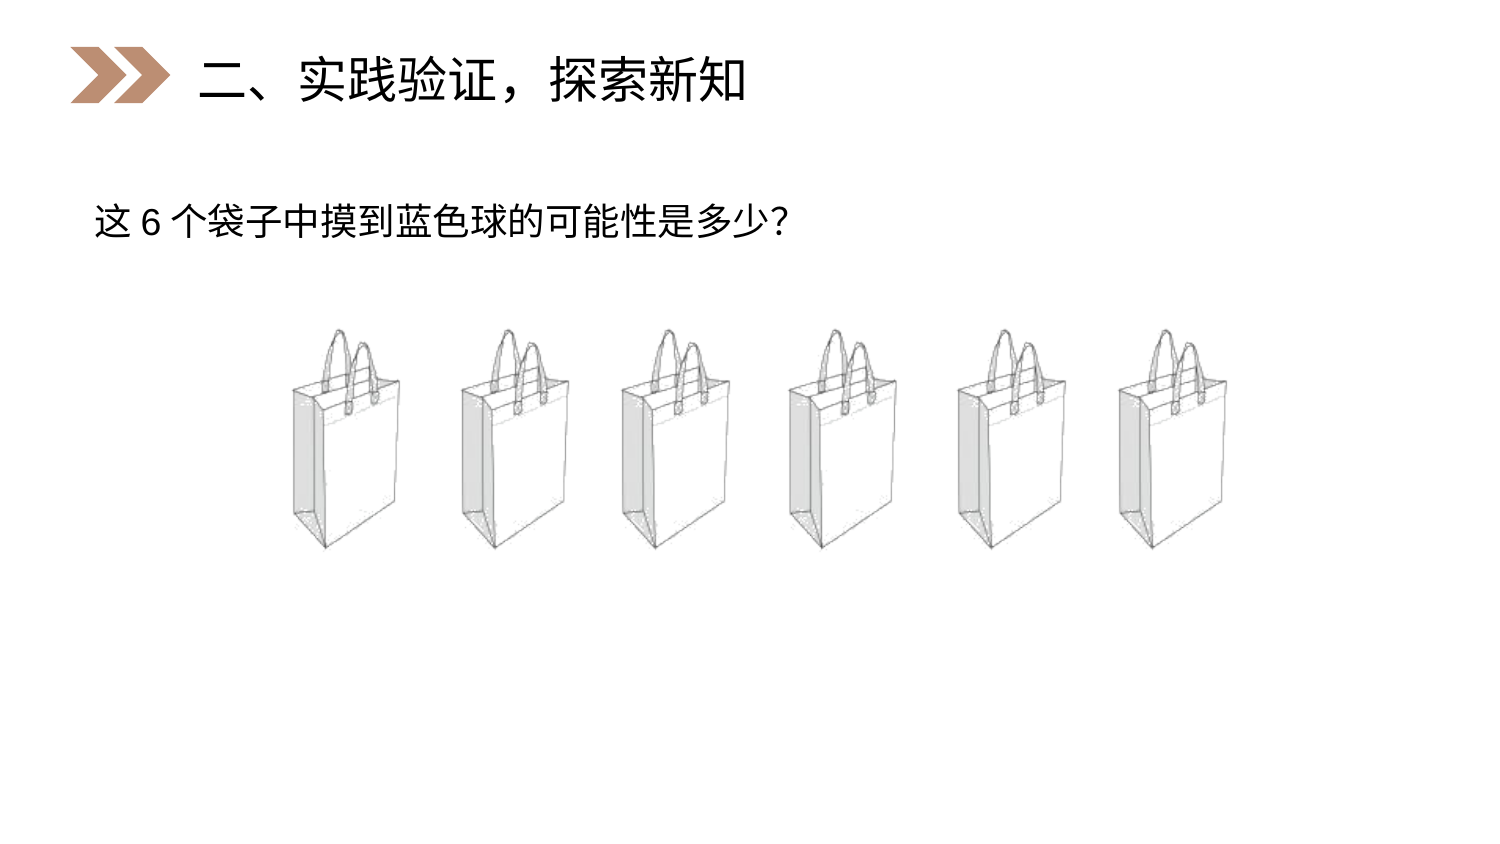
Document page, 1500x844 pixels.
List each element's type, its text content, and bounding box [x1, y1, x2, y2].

text_box 二、实践验证，探索新知 [186, 49, 816, 102]
picture [257, 319, 1262, 557]
text_box 这6个袋子中摸到蓝色球的可能性是多少？ [82, 183, 979, 249]
